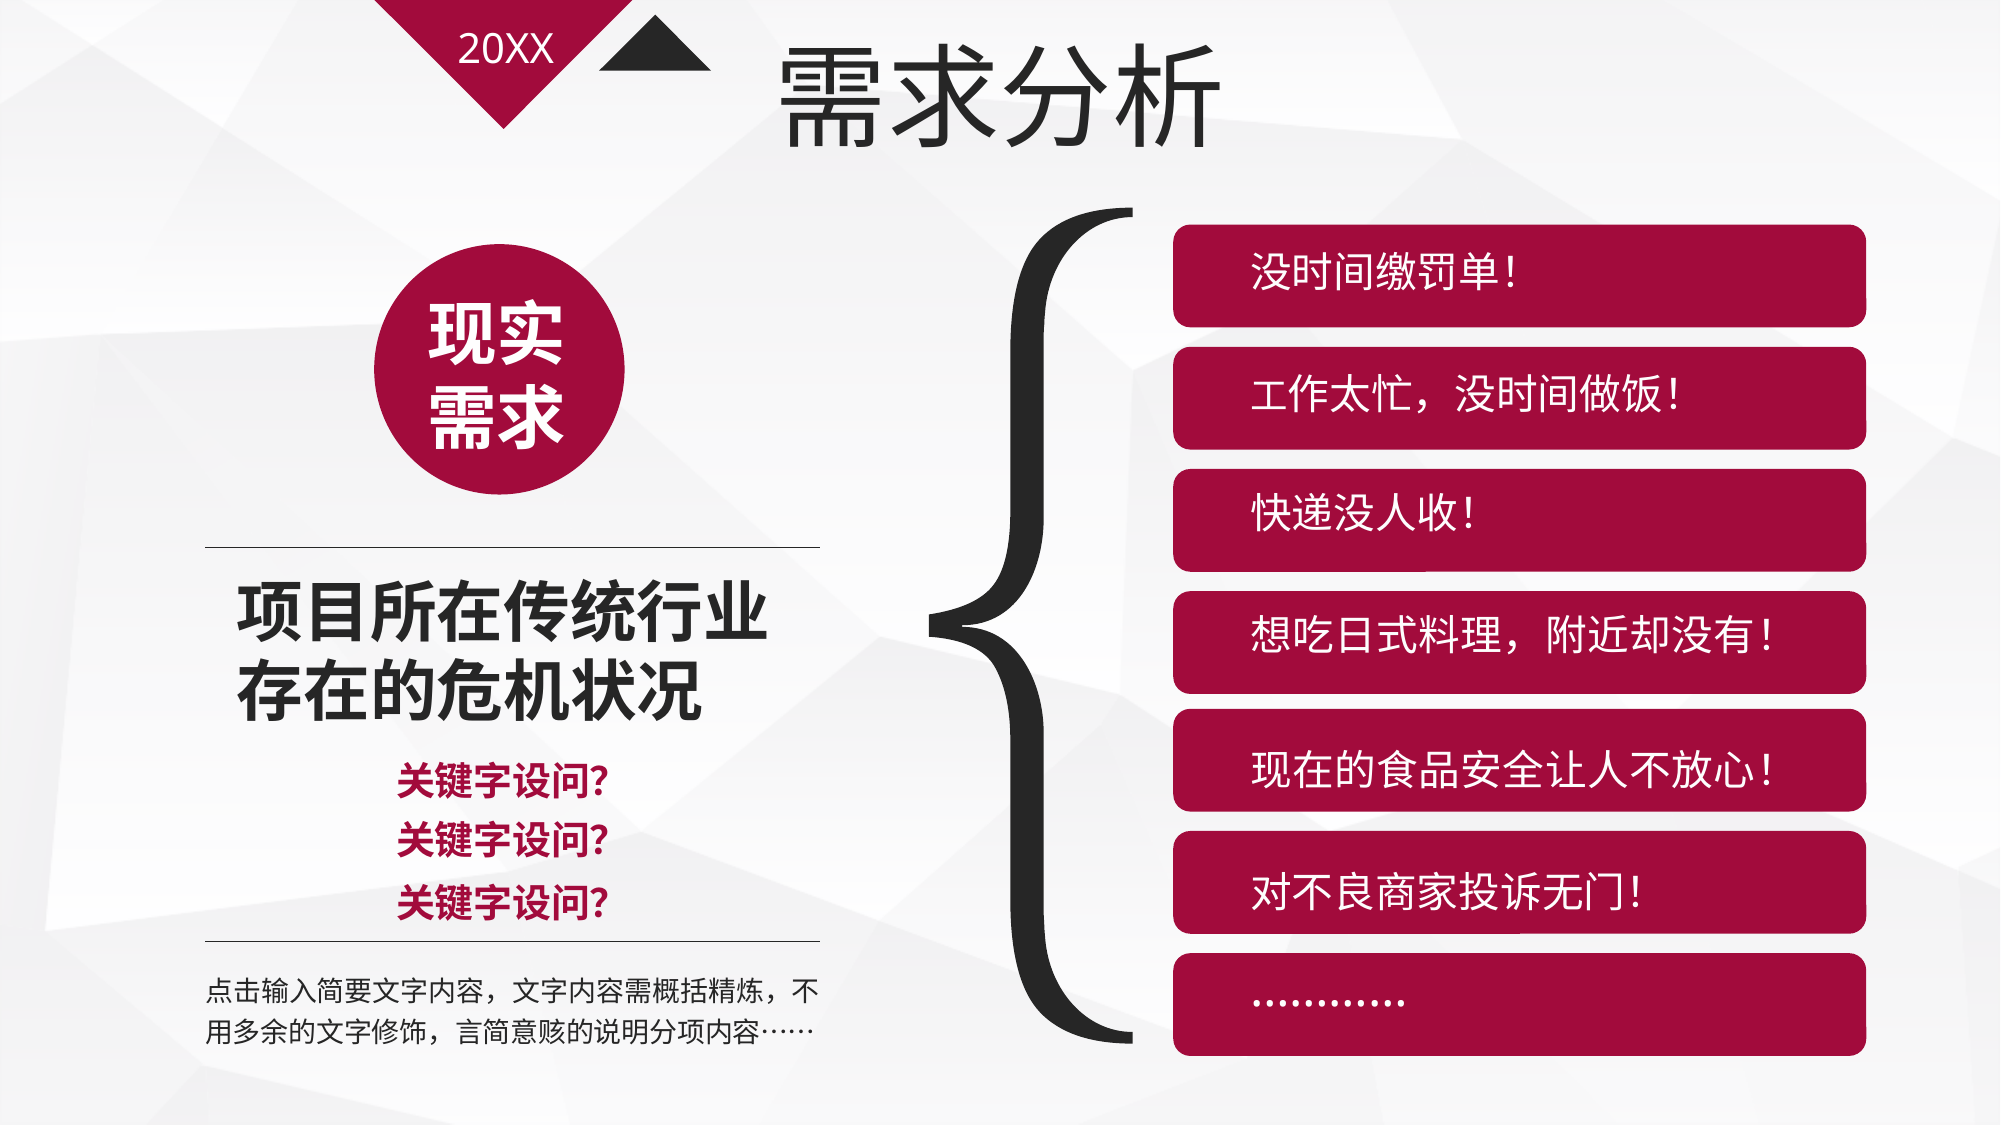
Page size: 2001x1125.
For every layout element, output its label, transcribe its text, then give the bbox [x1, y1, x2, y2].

text_box [1172, 829, 1868, 935]
text_box [1172, 952, 1868, 1057]
text_box 现在的食品安全让人不放心！ [1249, 743, 1756, 794]
text_box 工作太忙，没时间做饭！ [1249, 367, 1756, 418]
text_box 点击输入简要文字内容，文字内容需概括精炼，不用多余的文字修饰，言简意赅的说明分项内容…… [205, 964, 820, 1049]
text_box 快递没人收！ [1249, 486, 1756, 537]
text_box [401, 243, 598, 290]
text_box 20XX [442, 14, 570, 80]
text_box 对不良商家投诉无门！ [1249, 865, 1756, 916]
text_box [1172, 590, 1868, 695]
text_box [1172, 467, 1868, 573]
text_box 关键字设问？ [339, 815, 686, 863]
text_box 没时间缴罚单！ [1249, 245, 1756, 296]
text_box [596, 13, 714, 72]
text_box [1172, 345, 1868, 451]
text_box [928, 207, 1133, 1044]
text_box ………… [1249, 956, 1756, 1017]
text_box [373, 0, 634, 69]
text_box 关键字设问？ [339, 878, 686, 926]
text_box 关键字设问？ [339, 756, 686, 803]
text_box 需求分析 [760, 19, 1240, 169]
text_box 项目所在传统行业存在的危机状况 [236, 569, 788, 730]
text_box [1172, 223, 1868, 329]
text_box 想吃日式料理，附近却没有！ [1249, 608, 1756, 659]
text_box 现实 需求 [359, 290, 635, 458]
text_box [453, 80, 554, 131]
text_box [409, 458, 590, 496]
picture [0, 0, 2001, 1125]
text_box [1172, 707, 1868, 813]
